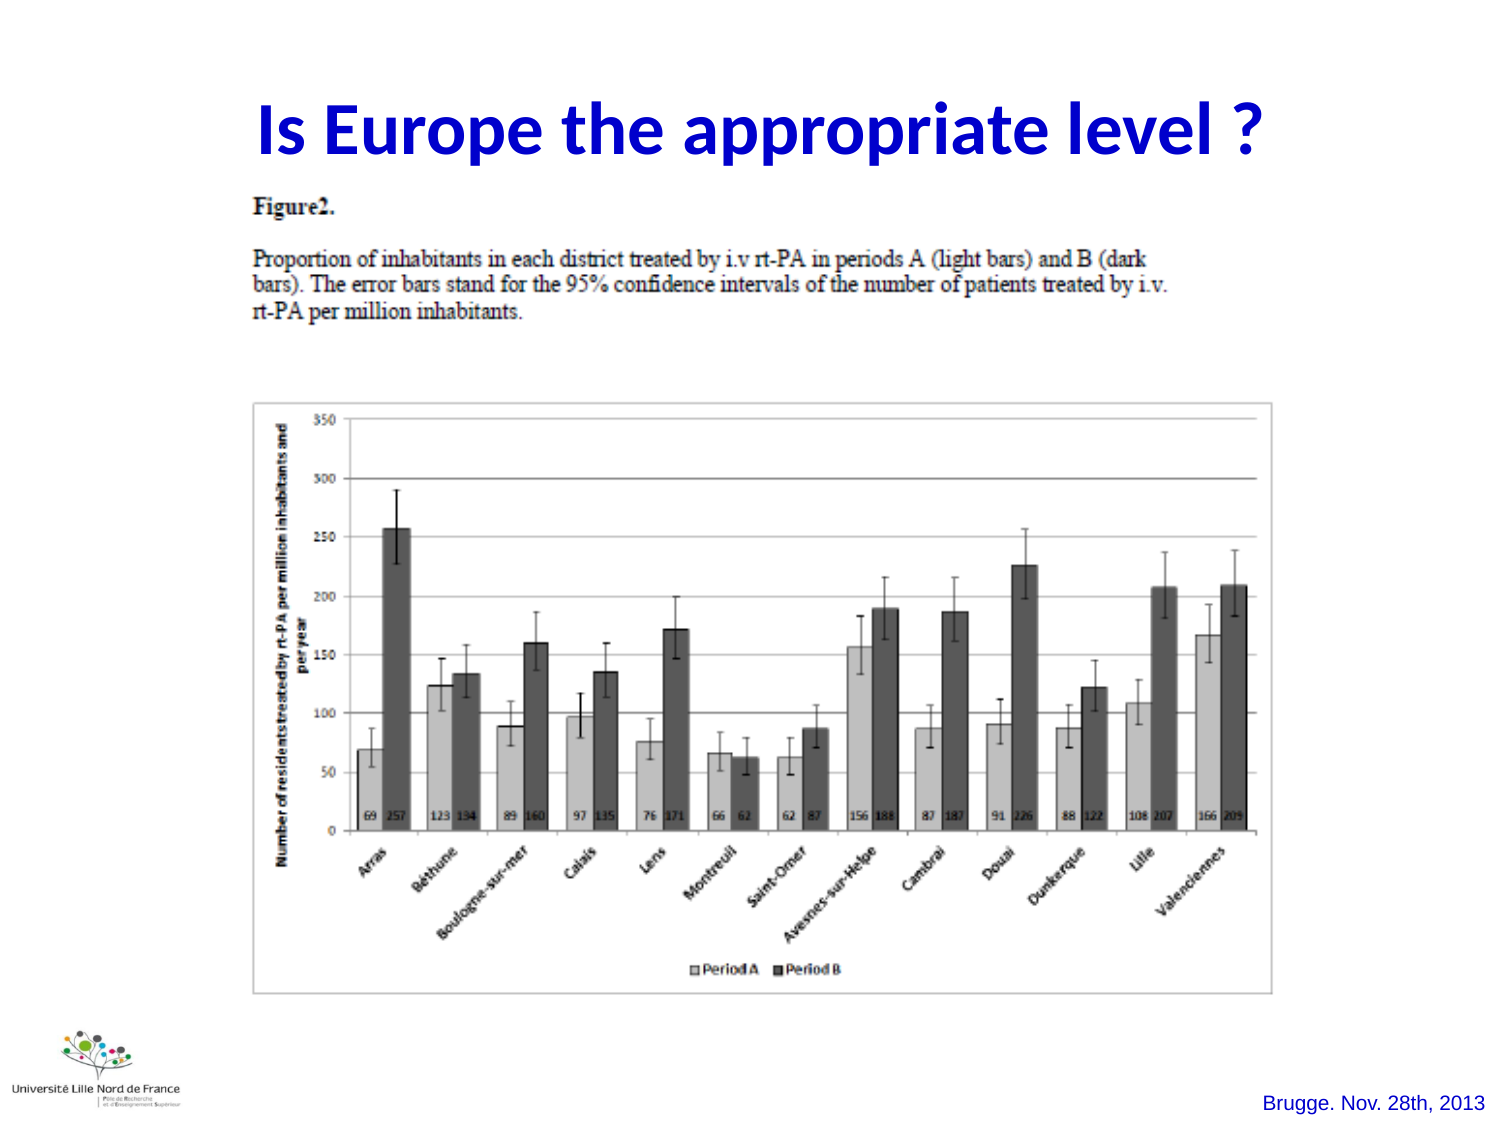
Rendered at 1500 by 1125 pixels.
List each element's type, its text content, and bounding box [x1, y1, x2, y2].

title Is Europe the appropriate level ? [194, 30, 1329, 219]
picture [11, 1011, 183, 1123]
picture [218, 184, 1306, 1021]
